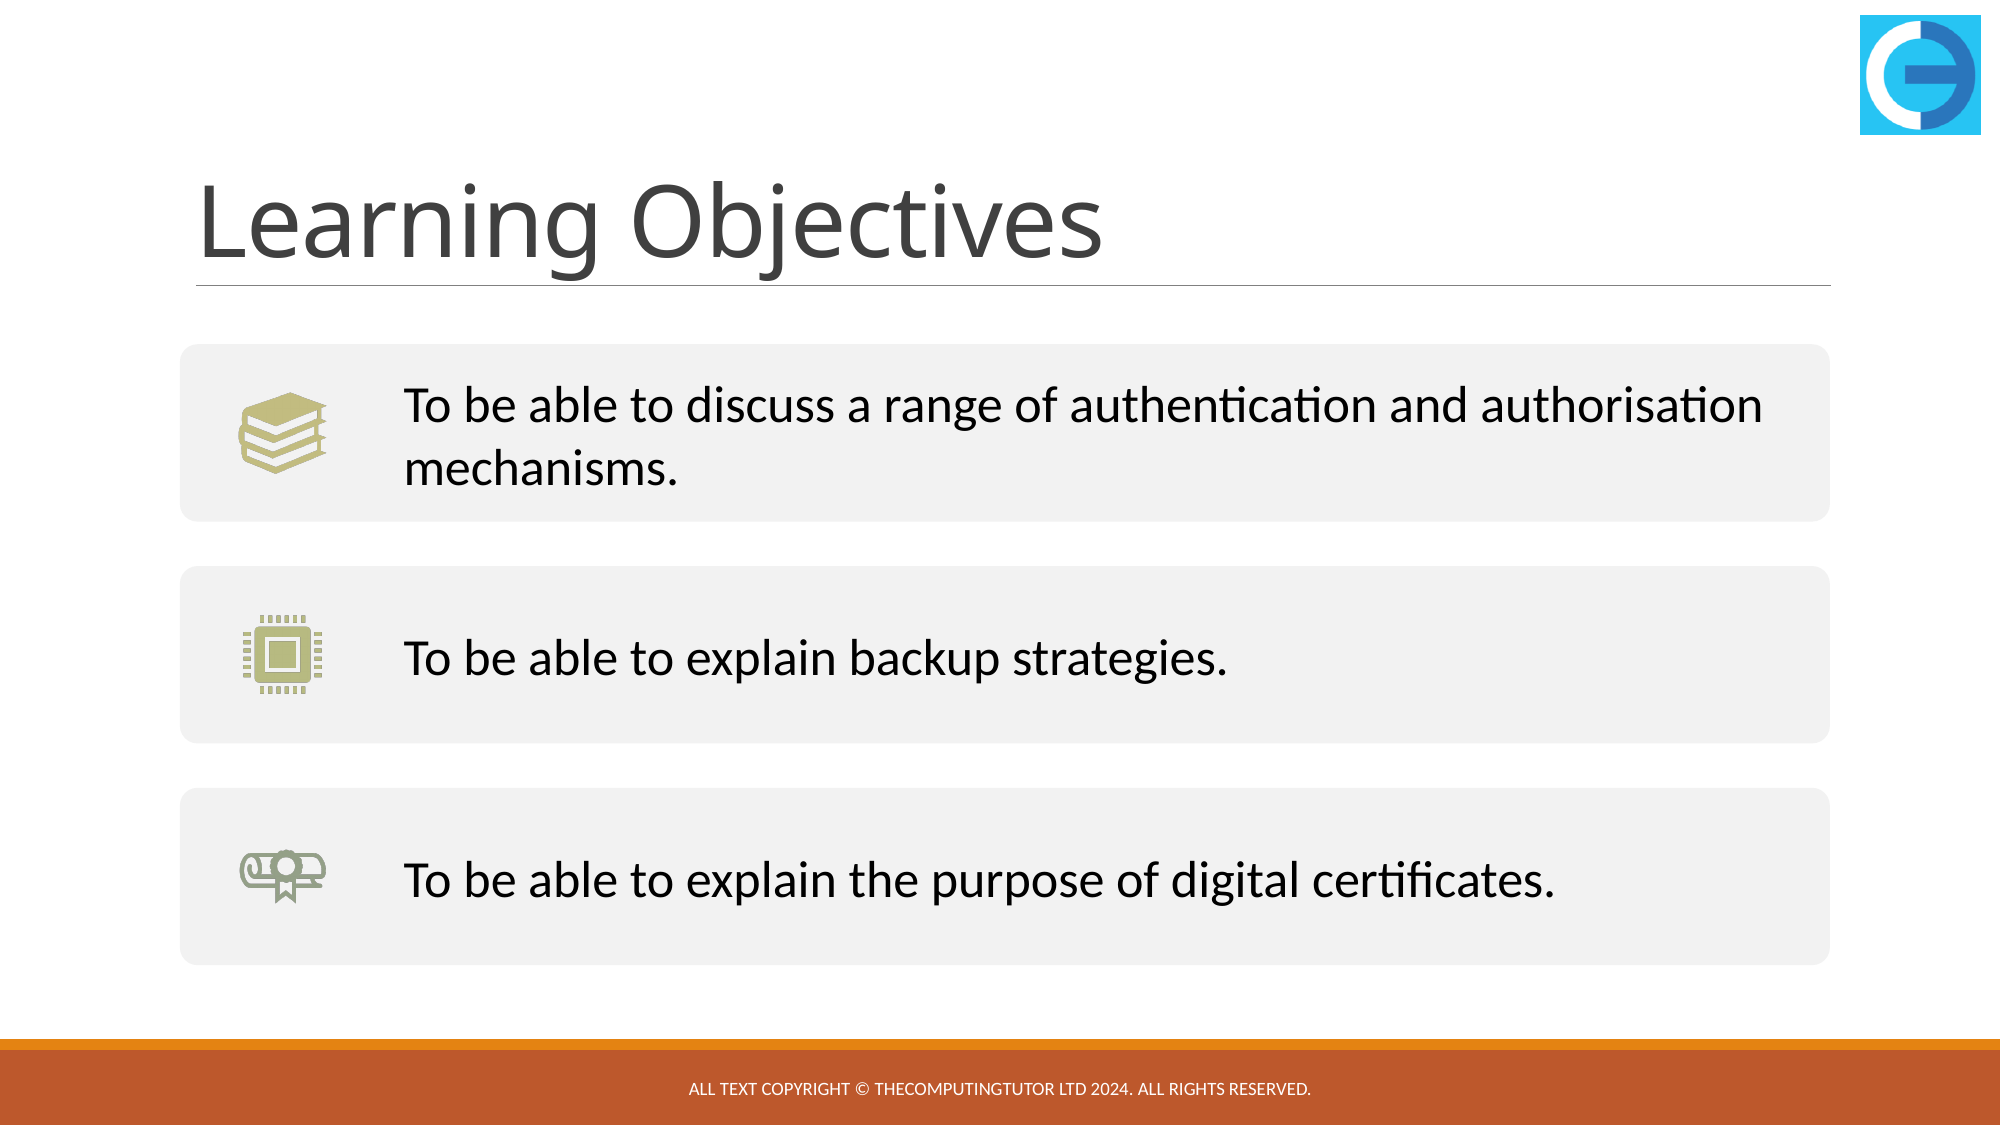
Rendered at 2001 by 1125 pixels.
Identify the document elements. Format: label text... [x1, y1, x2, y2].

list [179, 343, 1831, 966]
picture [1860, 15, 1981, 135]
title Learning Objectives [180, 47, 1830, 285]
footer All text copyright © TheComputingTutor Ltd 2024. All rights Reserved. [604, 1059, 1396, 1120]
